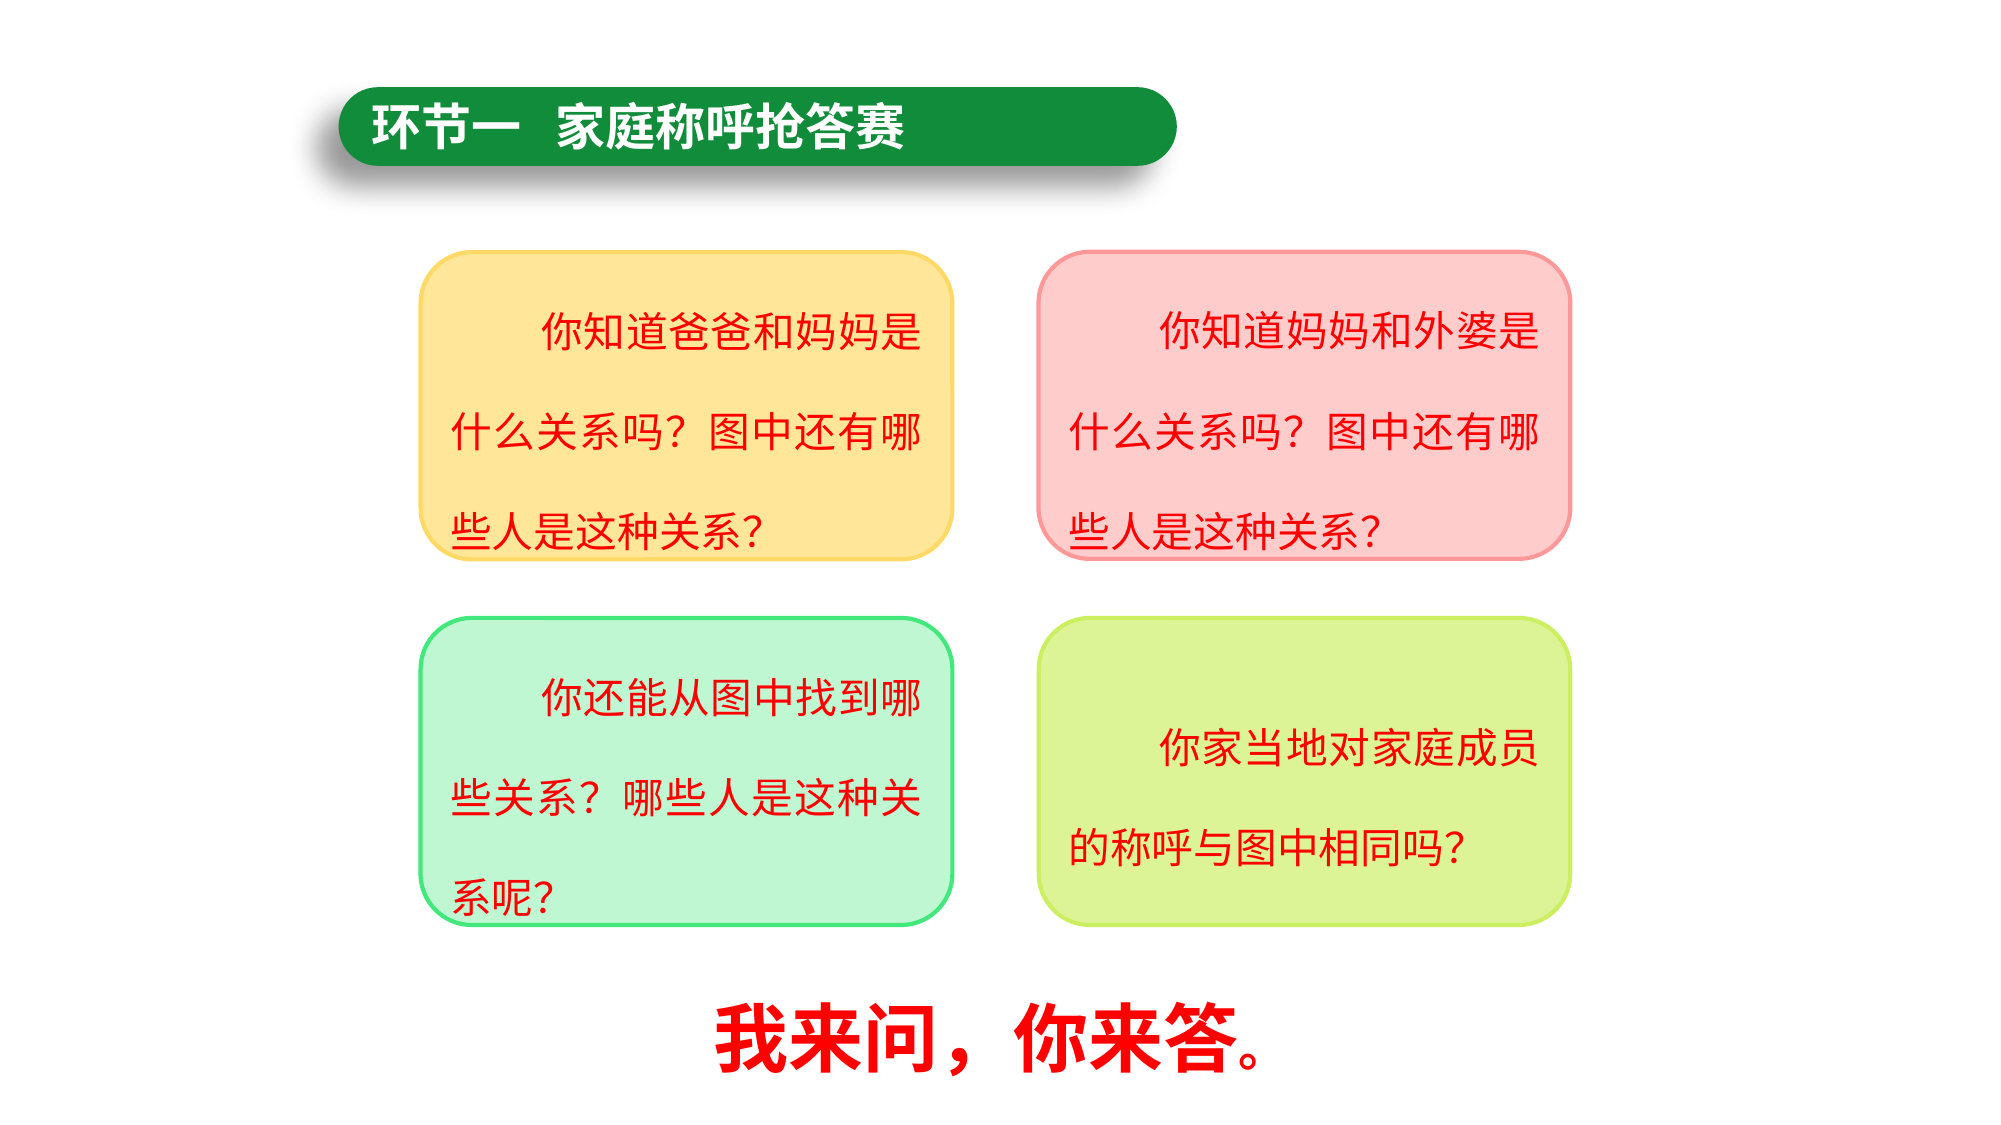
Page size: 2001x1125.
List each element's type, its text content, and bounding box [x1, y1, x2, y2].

text_box 我来问，你来答。 [698, 984, 1371, 1089]
text_box 你知道爸爸和妈妈是什么关系吗？图中还有哪些人是这种关系？ [418, 250, 955, 562]
text_box 你家当地对家庭成员的称呼与图中相同吗？ [1036, 615, 1573, 928]
text_box 你知道妈妈和外婆是什么关系吗？图中还有哪些人是这种关系？ [1036, 249, 1573, 561]
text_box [338, 81, 1296, 170]
text_box 你还能从图中找到哪些关系？哪些人是这种关系呢？ [418, 615, 955, 928]
